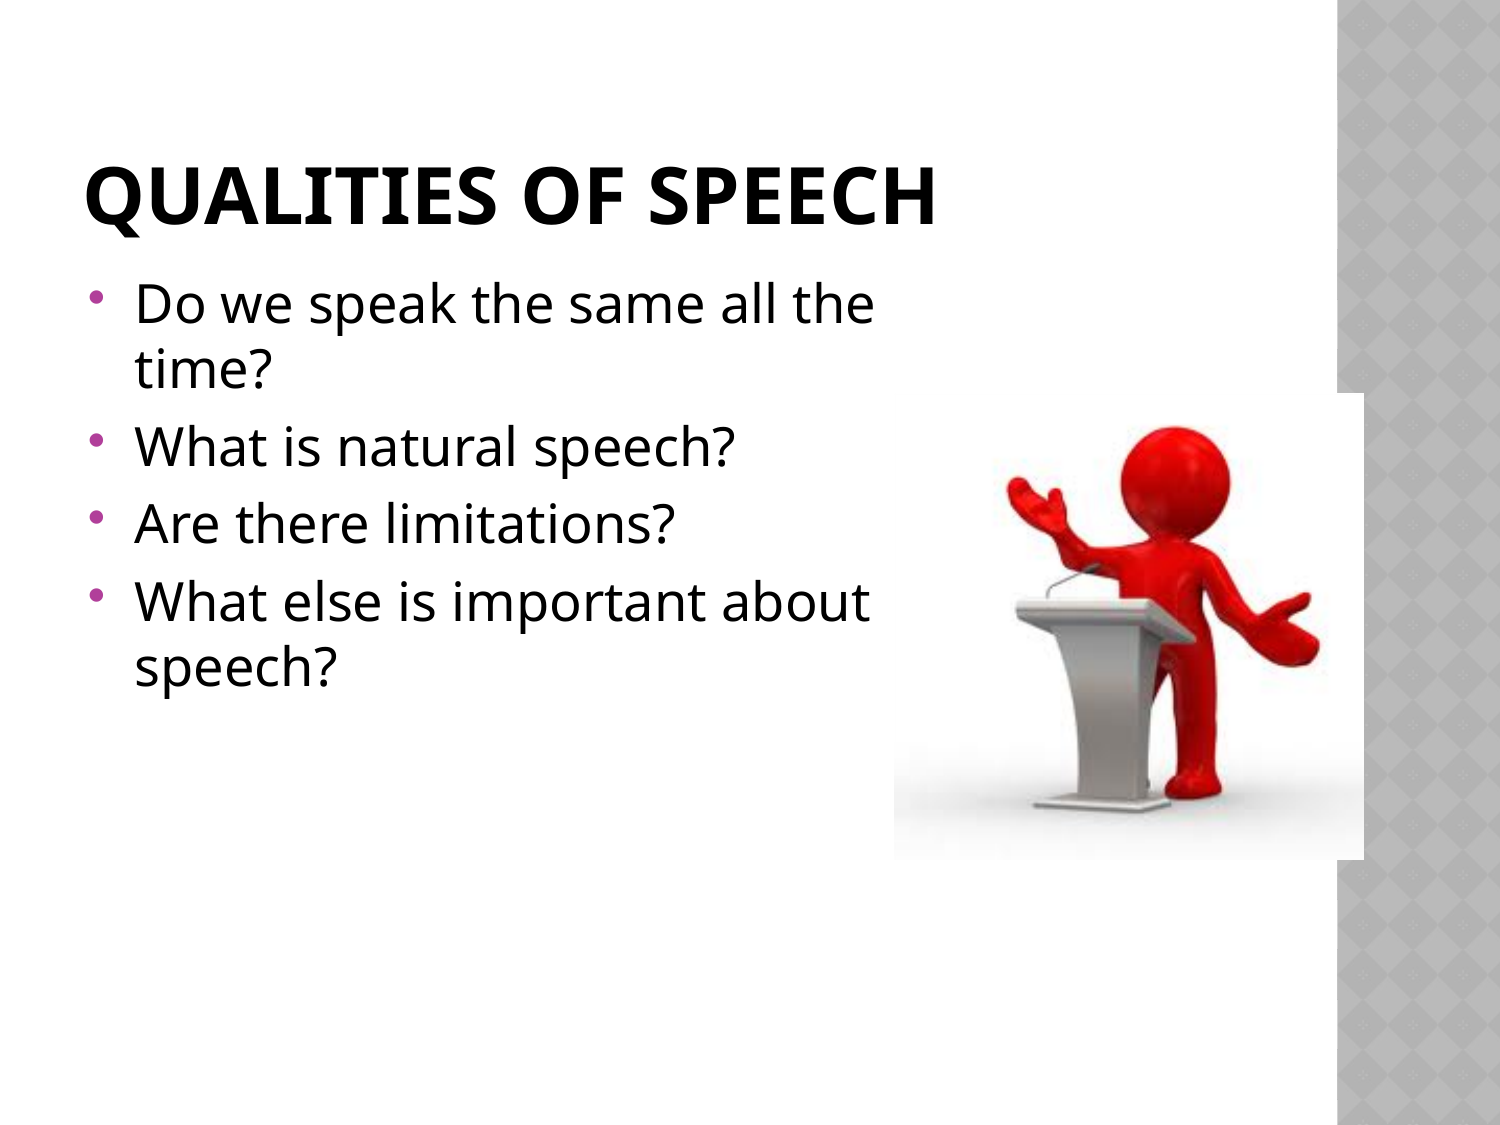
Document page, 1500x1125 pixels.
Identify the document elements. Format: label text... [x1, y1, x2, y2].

picture [893, 392, 1364, 861]
list Do we speak the same all the time? What is natural speech? Are there limitations? What else is important about speech? [75, 262, 895, 1005]
title Qualities of Speech [75, 52, 1263, 240]
